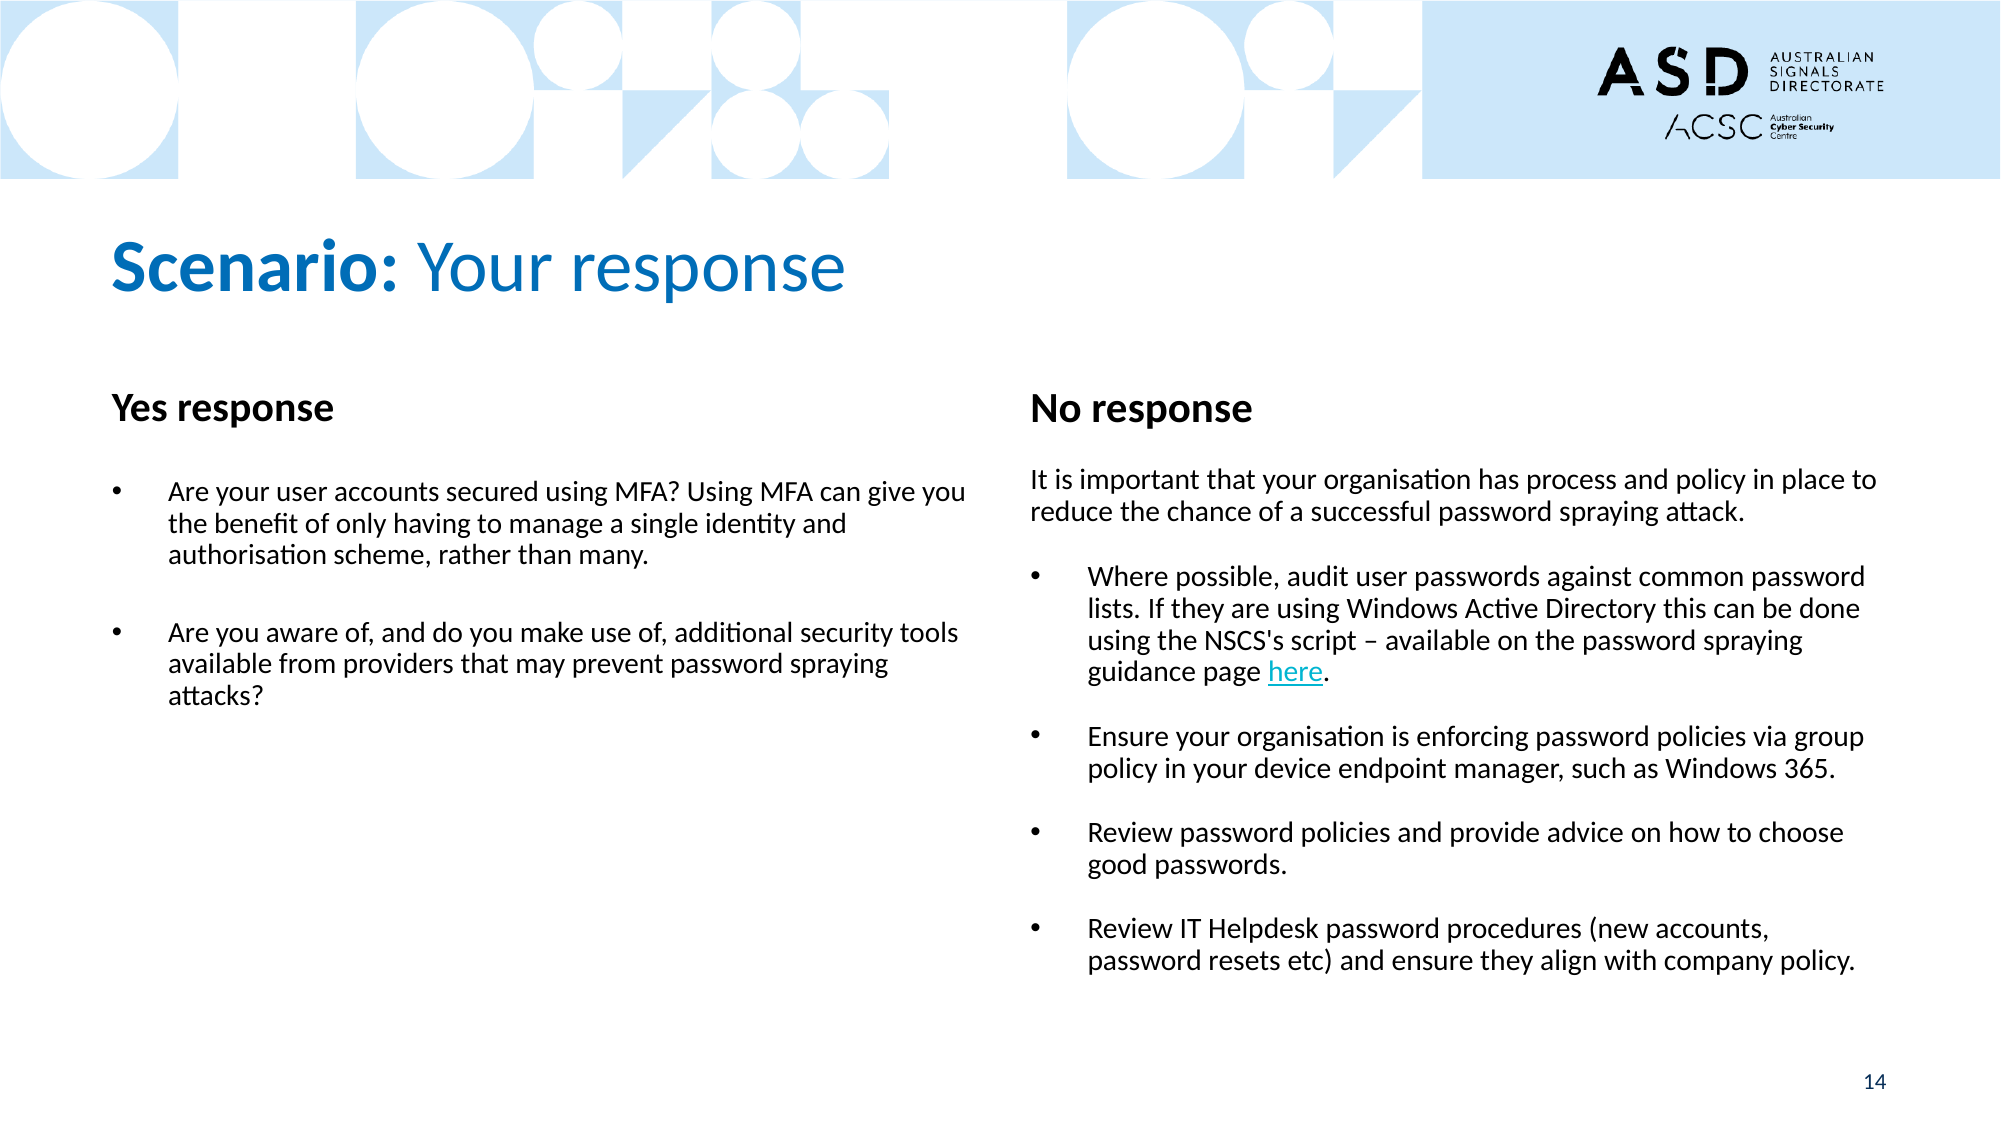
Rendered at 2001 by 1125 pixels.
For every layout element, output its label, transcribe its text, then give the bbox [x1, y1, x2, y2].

picture [0, 0, 2001, 179]
title Scenario: Your response [96, 207, 1902, 328]
list No response It is important that your organisation has process and policy in place to reduce the chance of a successful password spraying attack. Where possible, audit user passwords against common password lists. If they are using Windows Active Directory this can be done using the NSCS's script – available on the password spraying guidance page here. Ensure your organisation is enforcing password policies via group policy in your device endpoint manager, such as Windows 365. Review password policies and provide advice on how to choose good passwords. Review IT Helpdesk password procedures (new accounts, password resets etc) and ensure they align with company policy. [1015, 378, 1902, 1036]
list Yes response Are your user accounts secured using MFA? Using MFA can give you the benefit of only having to manage a single identity and authorisation scheme, rather than many. Are you aware of, and do you make use of, additional security tools available from providers that may prevent password spraying attacks? [96, 378, 983, 1036]
slide_number 14 [1799, 1050, 1902, 1111]
